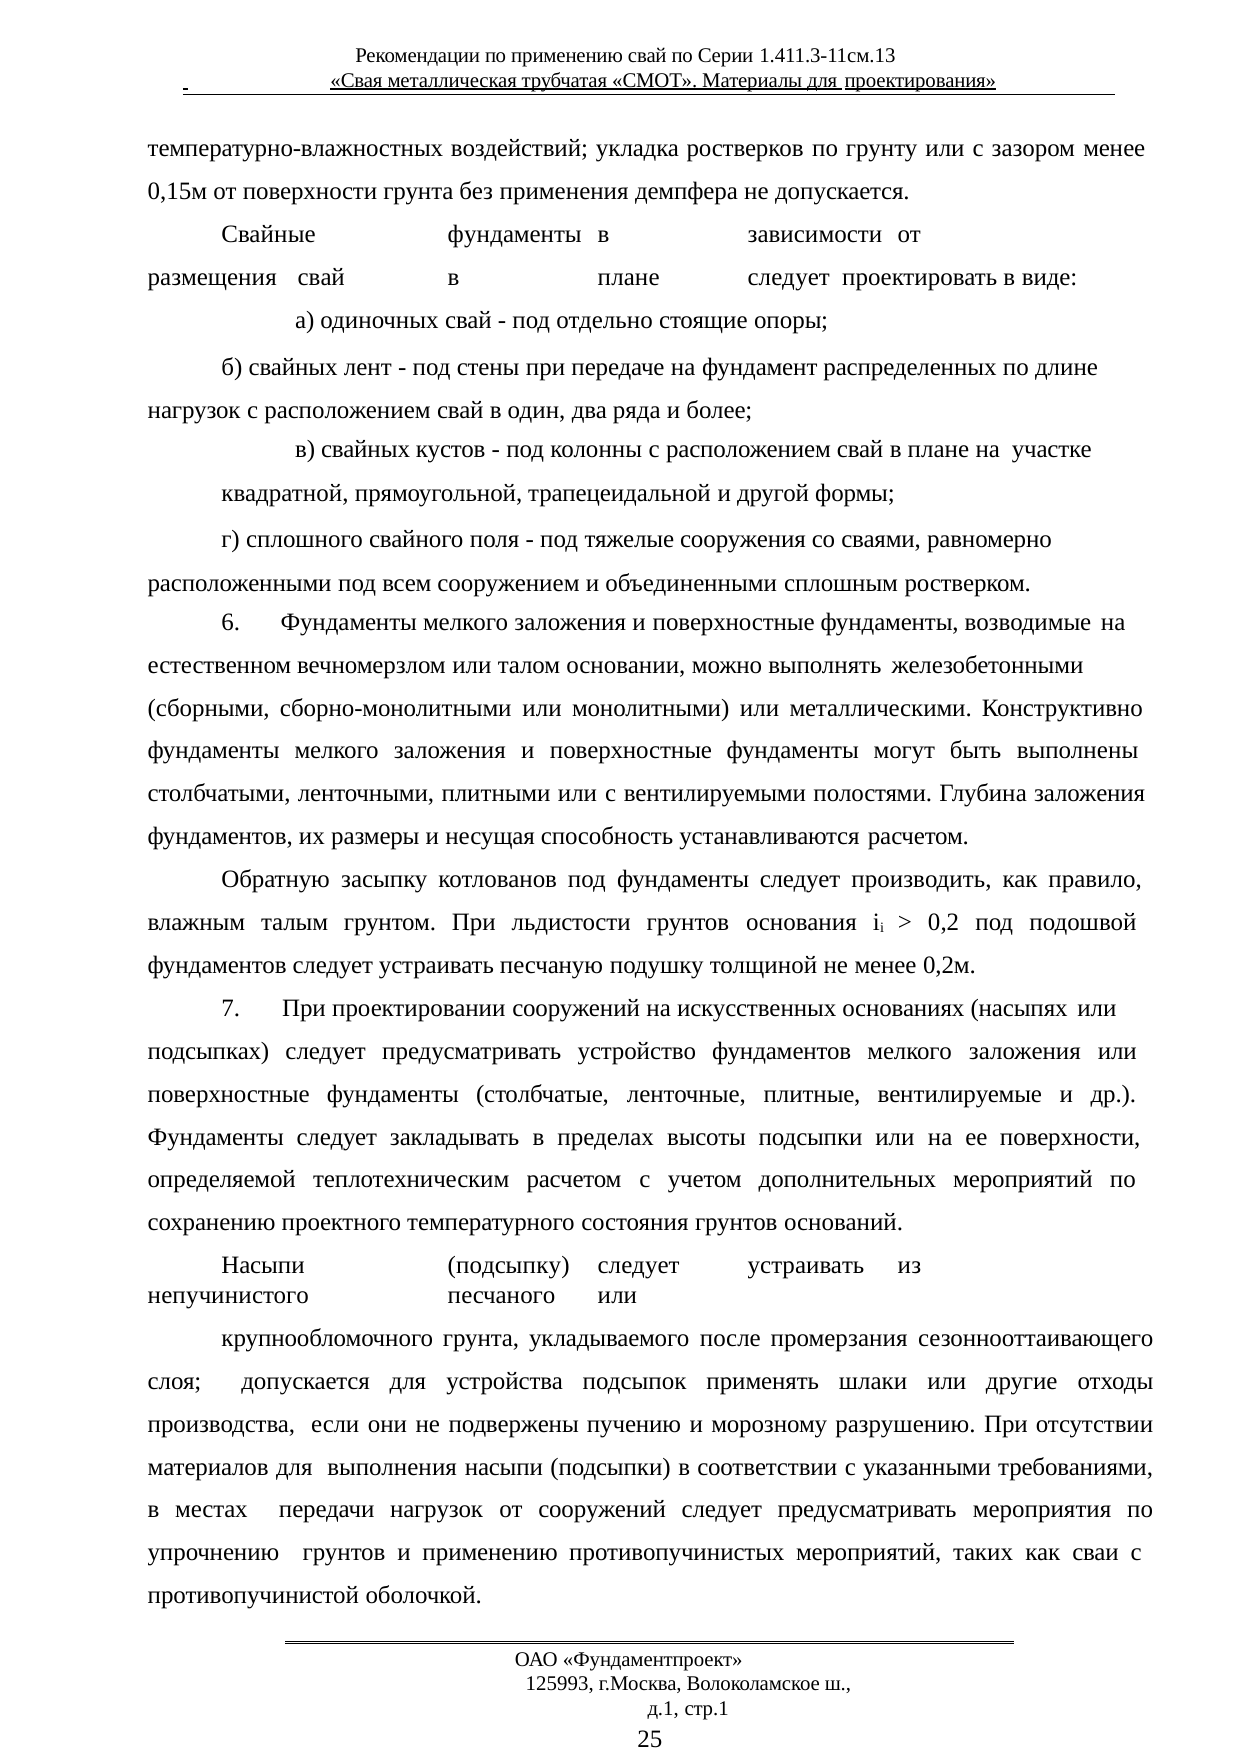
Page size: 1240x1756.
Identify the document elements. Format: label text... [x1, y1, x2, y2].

text_box Рекомендации по применению свай по Серии 1.411.3-11см.13 «Свая металлическая трубчатая «СМОТ». Материалы для проектирования» температурно-влажностных воздействий; укладка ростверков по грунту или с зазором менее 0,15м от поверхности грунта без применения демпфера не допускается. Свайные фундаменты в зависимости от размещения свай в плане следует проектировать в виде: а) одиночных свай - под отдельно стоящие опоры; б) свайных лент - под стены при передаче на фундамент распределенных по длине нагрузок с расположением свай в один, два ряда и более; в) свайных кустов - под колонны с расположением свай в плане на участке квадратной, прямоугольной, трапецеидальной и другой формы; г) сплошного свайного поля - под тяжелые сооружения со сваями, равномерно расположенными под всем сооружением и объединенными сплошным ростверком. Фундаменты мелкого заложения и поверхностные фундаменты, возводимые на естественном вечномерзлом или талом основании, можно выполнять железобетонными (сборными, сборно-монолитными или монолитными) или металлическими. Конструктивно фундаменты мелкого заложения и поверхностные фундаменты могут быть выполнены столбчатыми, ленточными, плитными или с вентилируемыми полостями. Глубина заложения фундаментов, их размеры и несущая способность устанавливаются расчетом. Обратную засыпку котлованов под фундаменты следует производить, как правило, влажным талым грунтом. При льдистости грунтов основания ii > 0,2 под подошвой фундаментов следует устраивать песчаную подушку толщиной не менее 0,2м. При проектировании сооружений на искусственных основаниях (насыпях или подсыпках) следует предусматривать устройство фундаментов мелкого заложения или поверхностные фундаменты (столбчатые, ленточные, плитные, вентилируемые и др.). Фундаменты следует закладывать в пределах высоты подсыпки или на ее поверхности, определяемой теплотехническим расчетом с учетом дополнительных мероприятий по сохранению проектного температурного состояния грунтов оснований. Насыпи (подсыпку) следует устраивать из непучинистого песчаного или крупнообломочного грунта, укладываемого после промерзания сезоннооттаивающего слоя; допускается для устройства подсыпок применять шлаки или другие отходы производства, если они не подвержены пучению и морозному разрушению. При отсутствии материалов для выполнения насыпи (подсыпки) в соответствии с указанными требованиями, в местах передачи нагрузок от сооружений следует предусматривать мероприятия по упрочнению грунтов и применению противопучинистых мероприятий, таких как сваи с противопучинистой оболочкой. [145, 40, 1155, 1609]
slide_number ОАО «Фундаментпроект» 125993, г.Москва, Волоколамское ш., д.1, стр.1 25 [437, 1646, 862, 1756]
